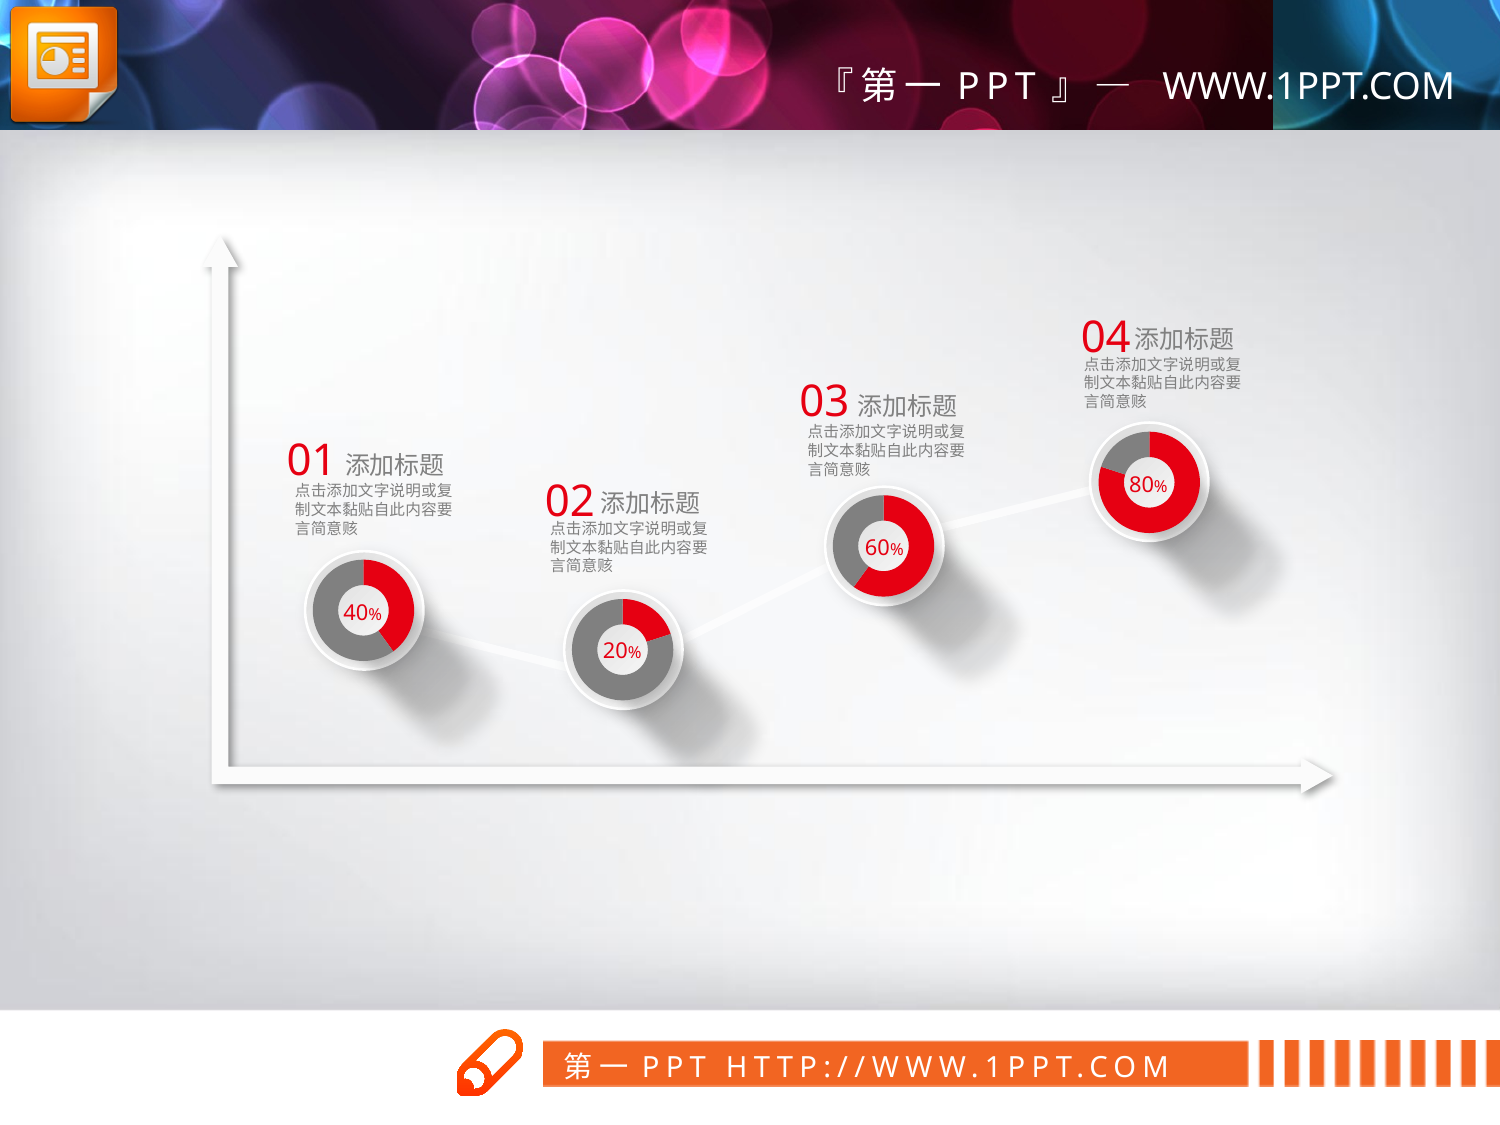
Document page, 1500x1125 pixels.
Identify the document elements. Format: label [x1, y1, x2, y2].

text_box [211, 776, 299, 785]
text_box [527, 464, 726, 584]
chart [469, 434, 1300, 768]
text_box [304, 509, 469, 784]
chart [210, 434, 304, 768]
text_box [473, 776, 558, 785]
text_box [1063, 301, 1259, 420]
text_box [563, 548, 728, 823]
text_box [268, 423, 470, 546]
text_box [824, 445, 989, 719]
picture [0, 0, 1500, 1012]
text_box [733, 759, 1333, 794]
text_box [1089, 380, 1254, 655]
picture [543, 1040, 1500, 1087]
text_box [781, 364, 983, 487]
text_box [201, 234, 239, 433]
